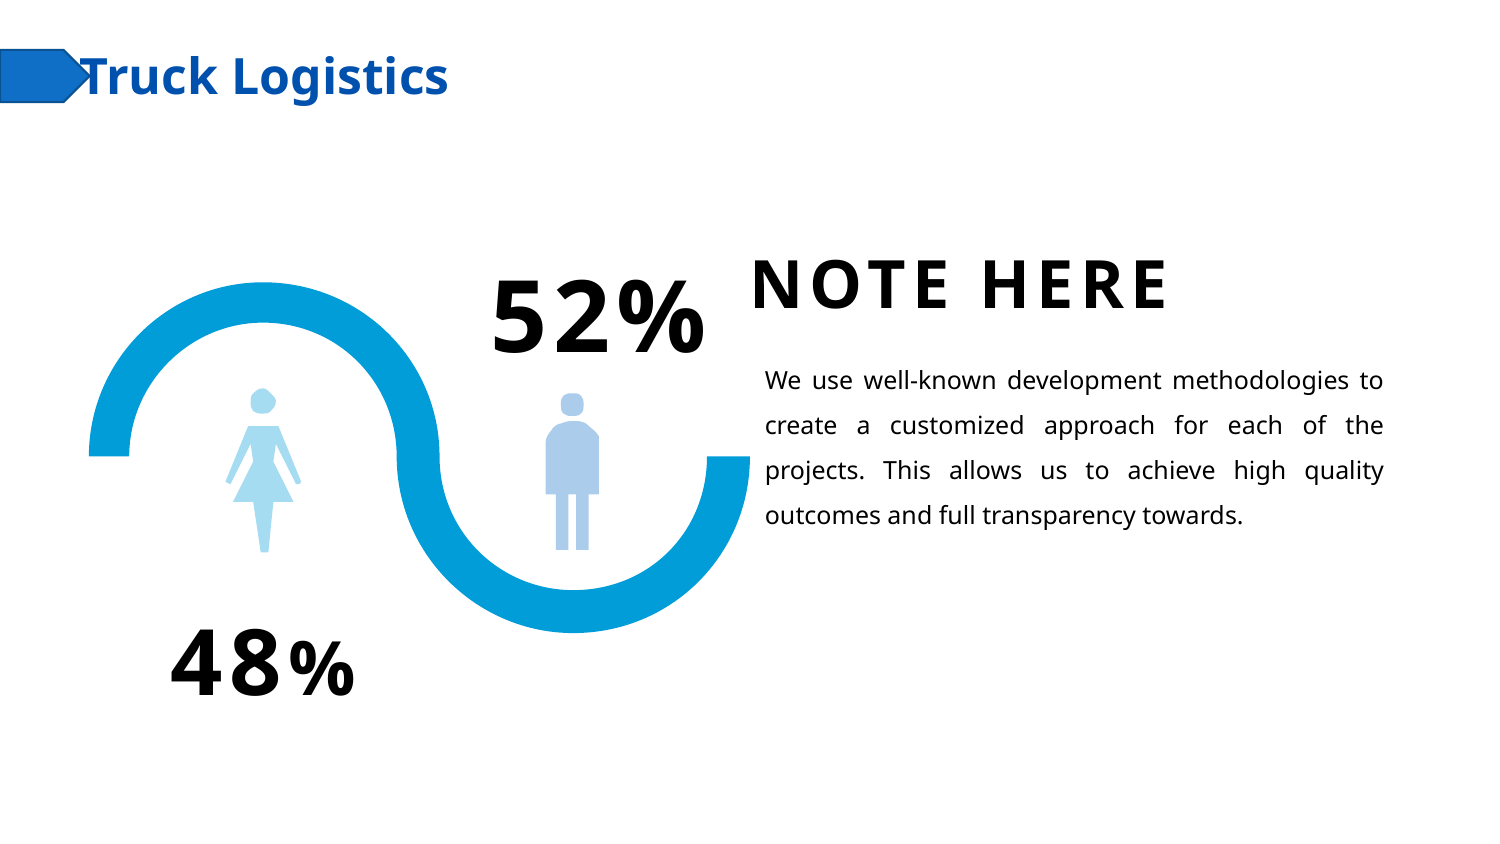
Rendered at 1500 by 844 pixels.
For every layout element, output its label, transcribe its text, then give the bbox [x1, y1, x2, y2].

text_box [560, 393, 584, 416]
text_box 48% [159, 597, 367, 720]
text_box [545, 421, 599, 550]
text_box [250, 388, 276, 414]
text_box [88, 282, 750, 634]
text_box 52% [479, 246, 719, 378]
text_box [225, 426, 302, 553]
text_box NOTE HERE [734, 234, 1184, 329]
text_box We use well-known development methodologies to create a customized approach for each of the projects. This allows us to achieve high quality outcomes and full transparency towards. [749, 342, 1400, 537]
